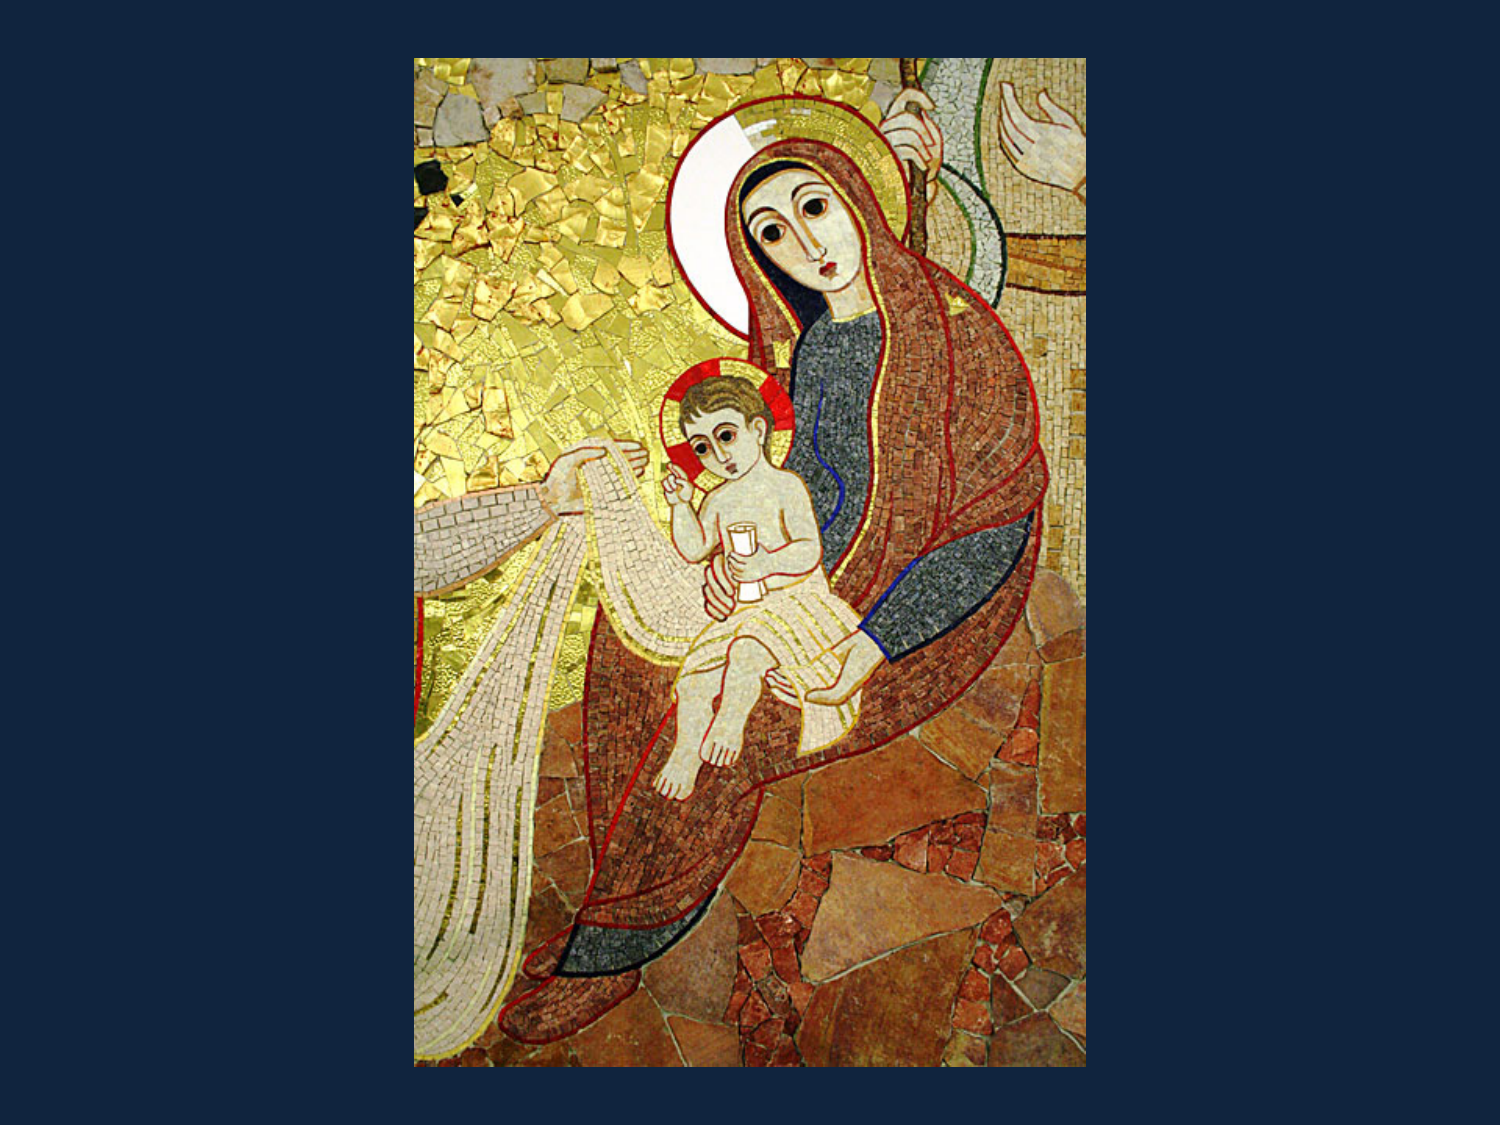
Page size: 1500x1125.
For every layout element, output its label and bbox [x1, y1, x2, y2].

picture [413, 58, 1087, 1067]
